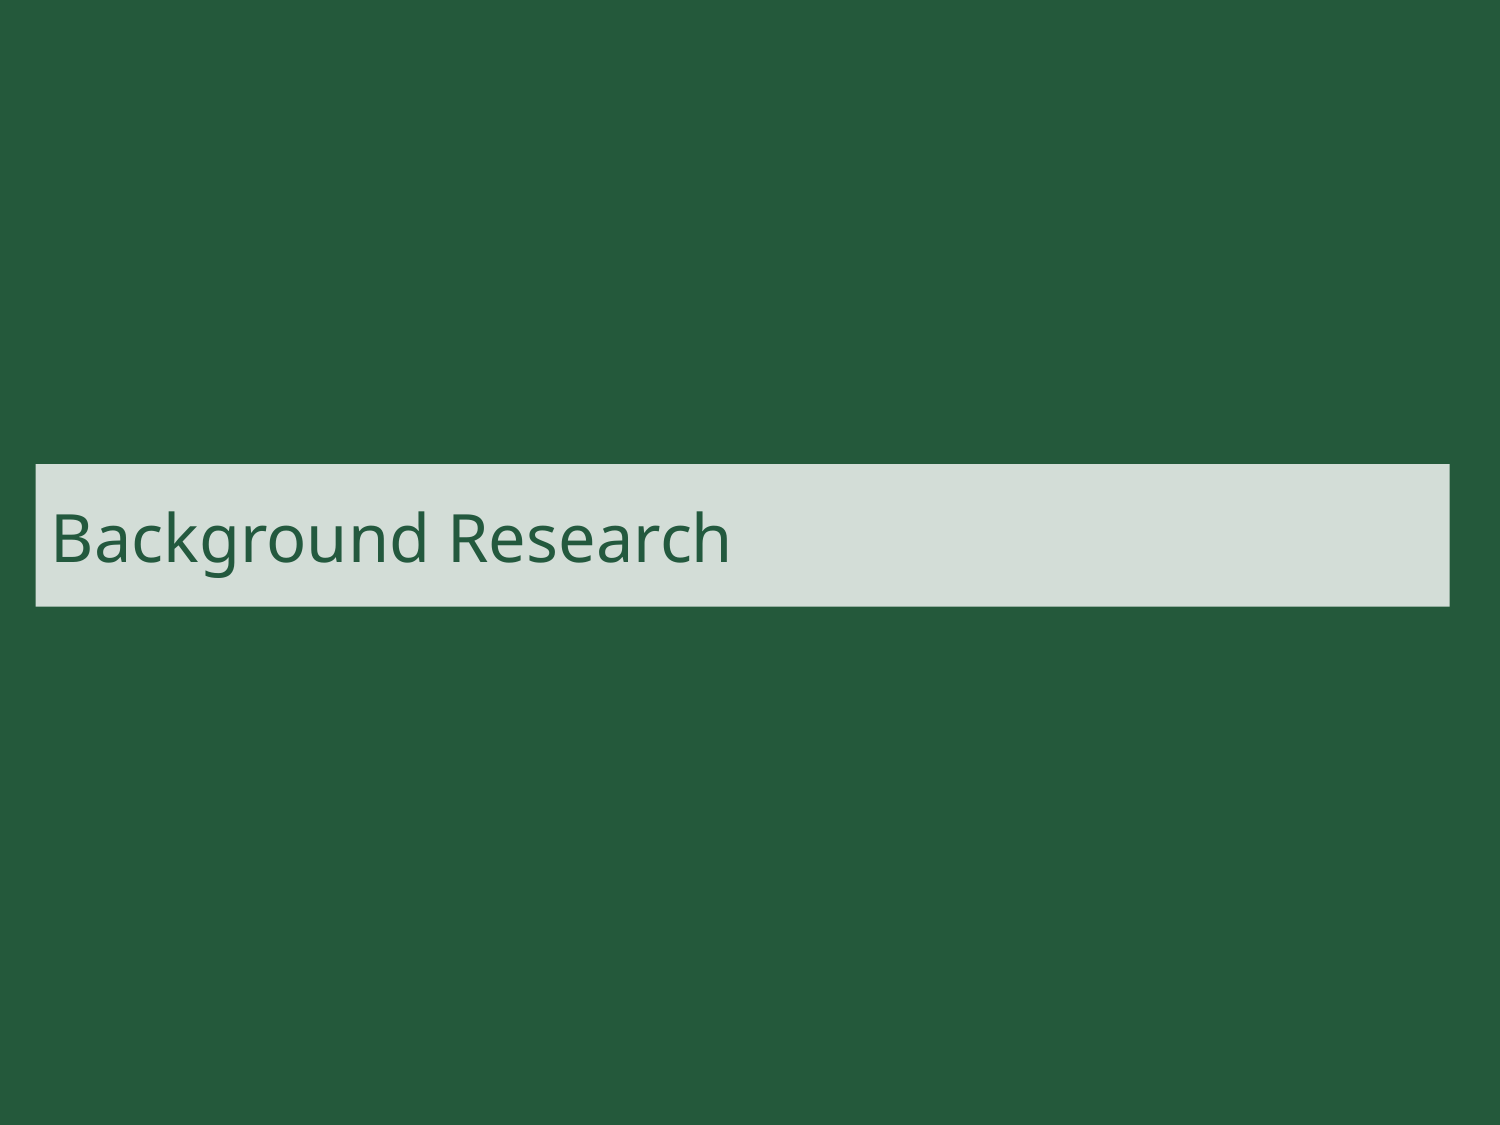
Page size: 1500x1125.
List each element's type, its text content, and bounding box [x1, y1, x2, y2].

title Background Research [35, 464, 1450, 607]
